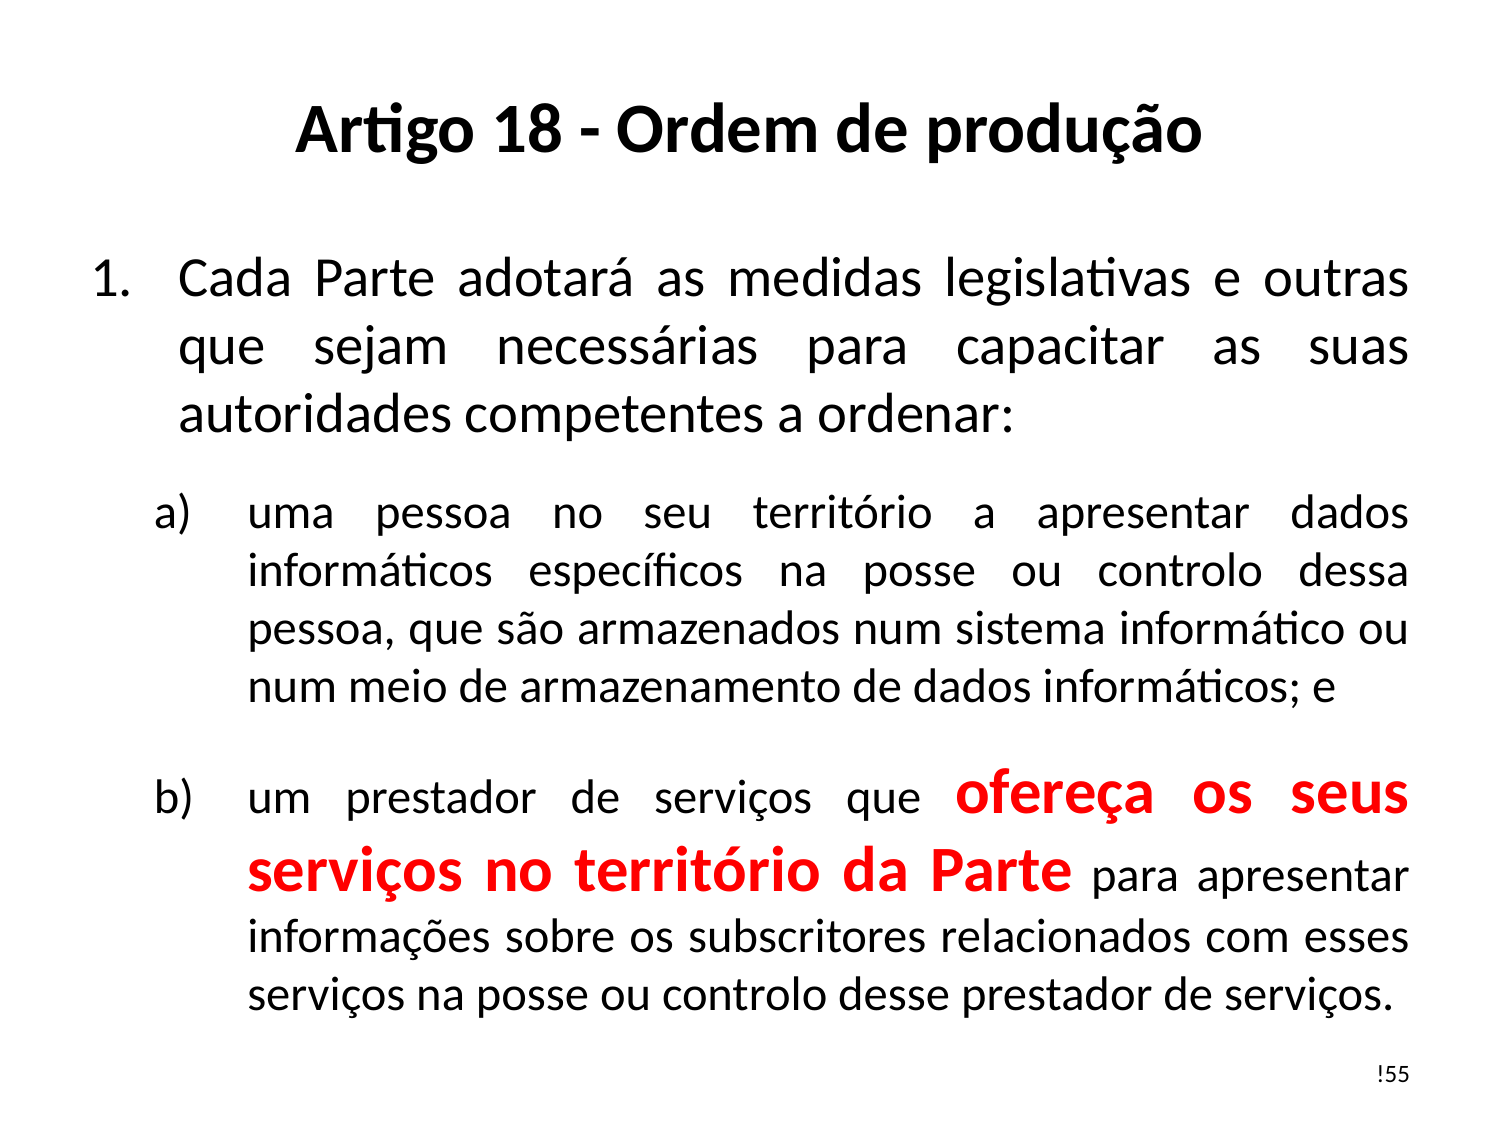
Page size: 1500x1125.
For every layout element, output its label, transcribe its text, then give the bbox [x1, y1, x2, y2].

slide_number !55 [1074, 1042, 1425, 1103]
list Cada Parte adotará as medidas legislativas e outras que sejam necessárias para capacitar as suas autoridades competentes a ordenar: uma pessoa no seu território a apresentar dados informáticos específicos na posse ou controlo dessa pessoa, que são armazenados num sistema informático ou num meio de armazenamento de dados informáticos; e um prestador de serviços que ofereça os seus serviços no território da Parte para apresentar informações sobre os subscritores relacionados com esses serviços na posse ou controlo desse prestador de serviços. [74, 232, 1426, 1053]
title Artigo 18 - Ordem de produção [74, 44, 1426, 204]
